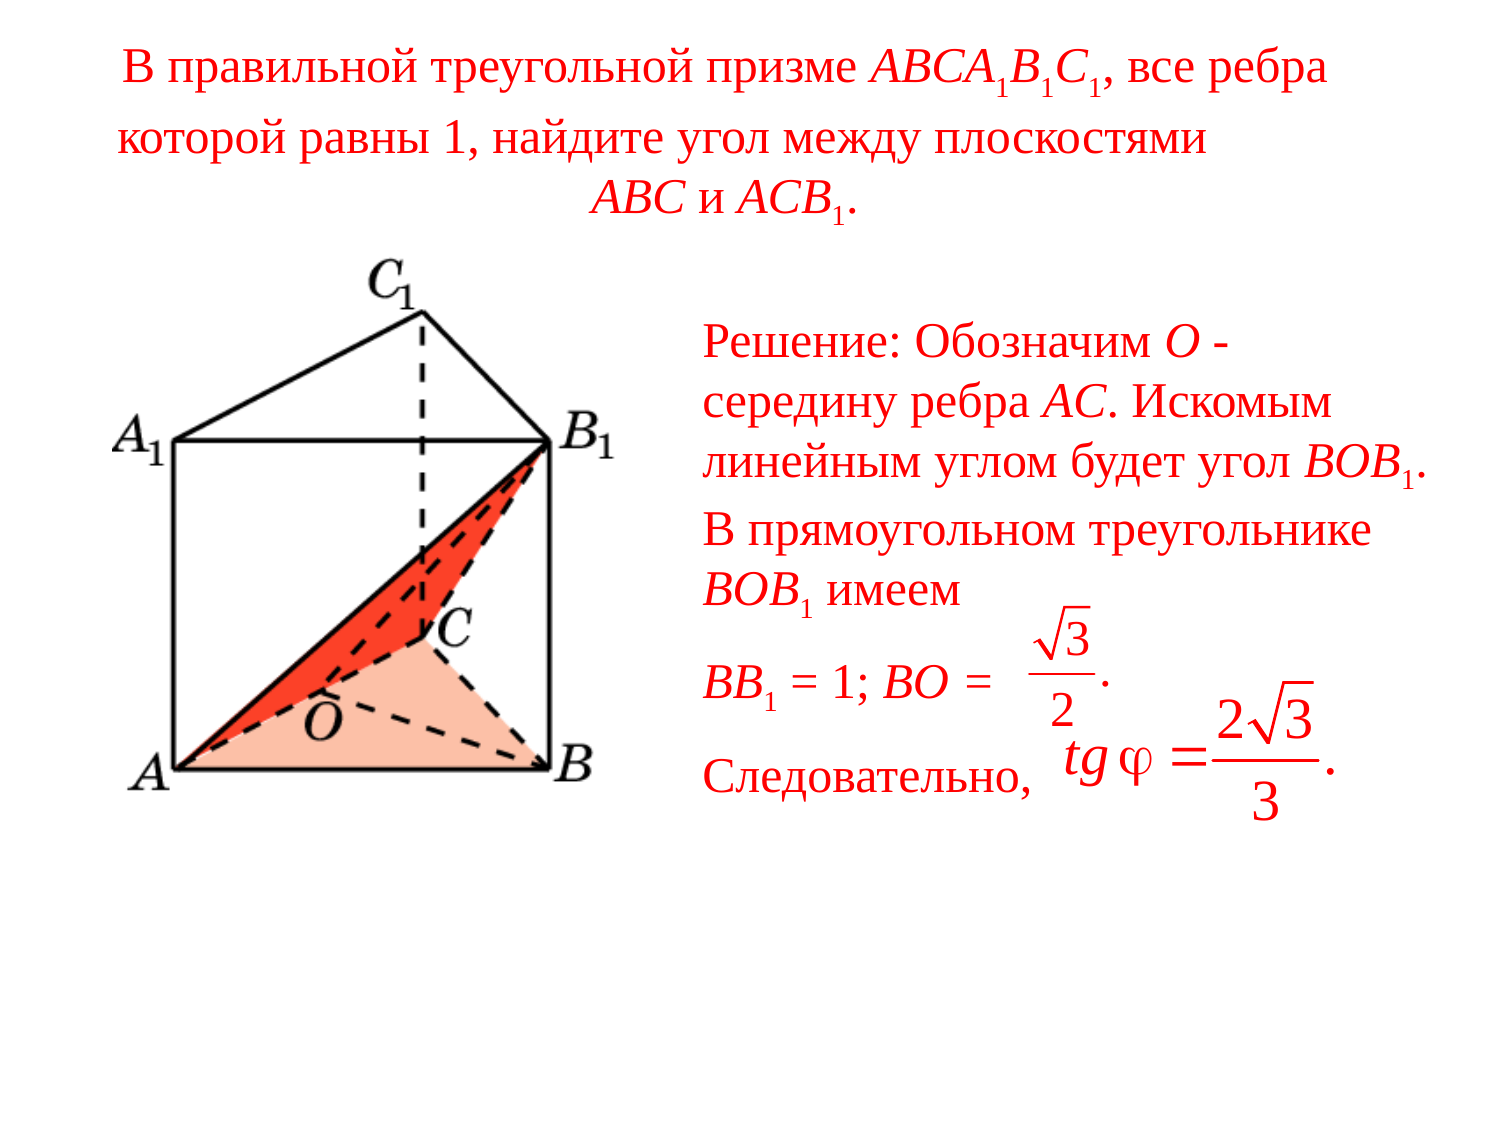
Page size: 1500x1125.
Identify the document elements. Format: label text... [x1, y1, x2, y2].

text_box В правильной треугольной призме ABCA1B1C1, все ребра которой равны 1, найдите угол между плоскостями ABC и ACB1. [49, 24, 1400, 239]
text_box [112, 249, 1463, 828]
